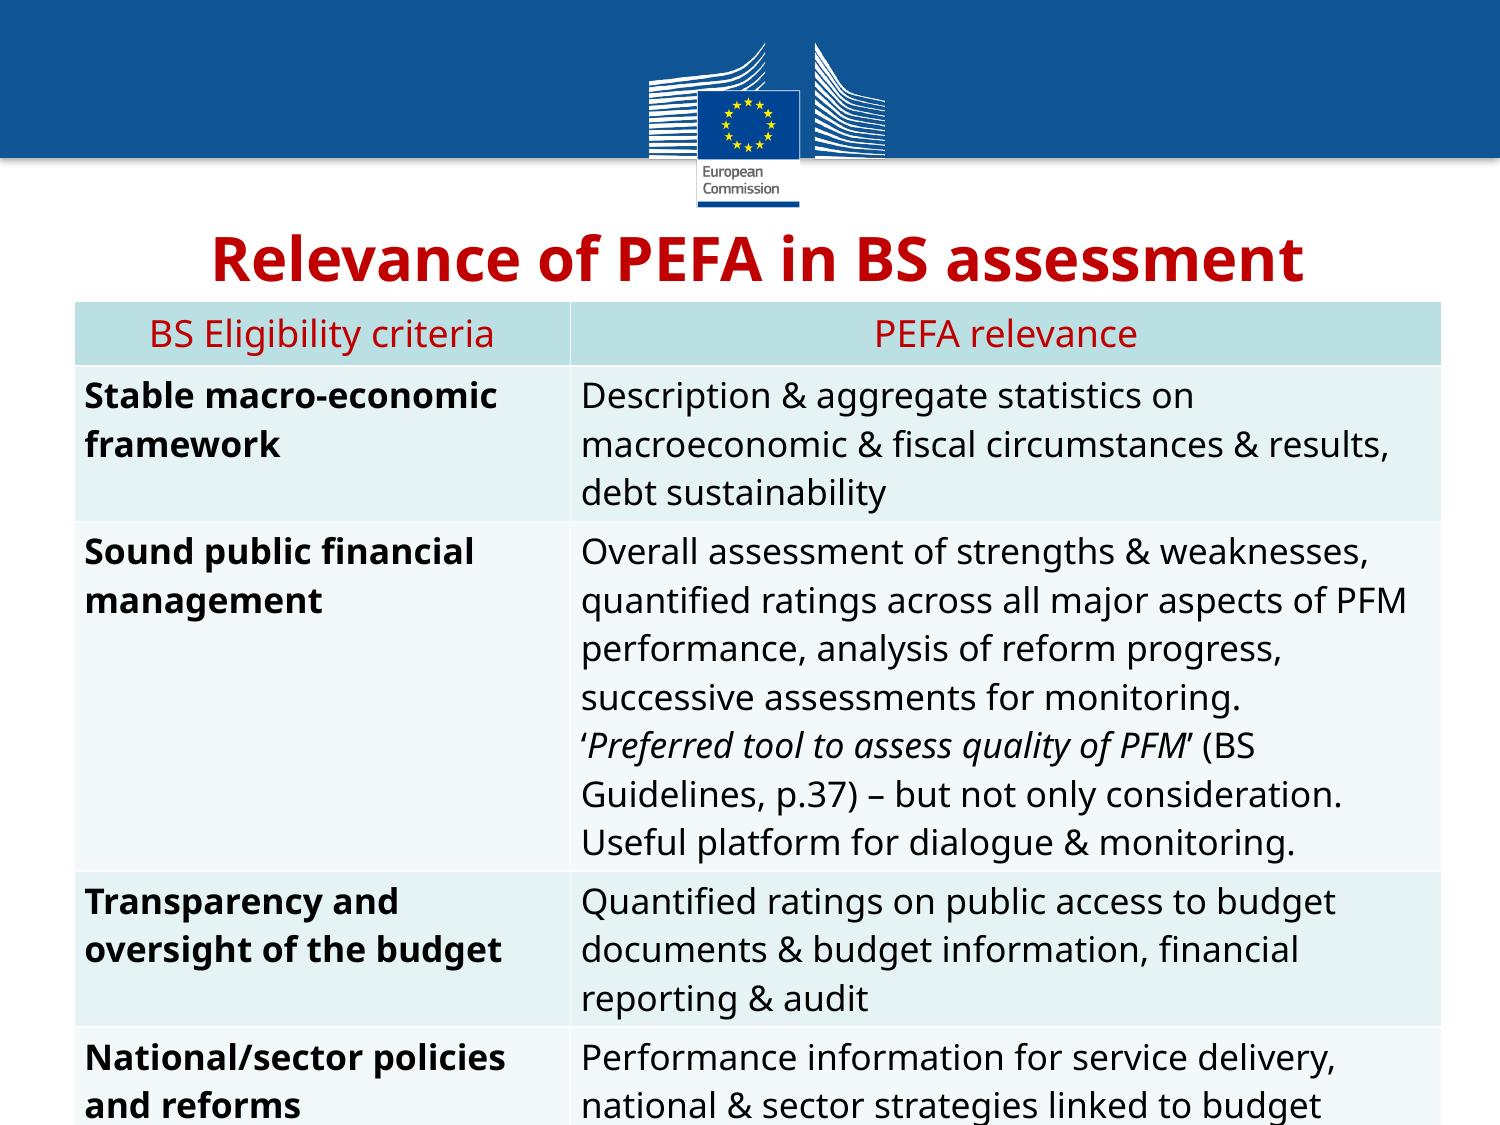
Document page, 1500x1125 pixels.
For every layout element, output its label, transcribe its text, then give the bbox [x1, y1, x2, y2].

table_cell Description & aggregate statistics on macroeconomic & fiscal circumstances & results, debt sustainability [571, 367, 1441, 521]
table_header BS Eligibility criteria [75, 302, 570, 365]
table_cell National/sector policies and reforms [75, 1028, 570, 1125]
table_cell Performance information for service delivery, national & sector strategies linked to budget [571, 1028, 1441, 1125]
table_cell Stable macro-economic framework [75, 367, 570, 521]
table_header PEFA relevance [571, 302, 1441, 365]
table_cell Transparency and oversight of the budget [75, 872, 570, 1026]
picture [649, 42, 885, 208]
table_cell Overall assessment of strengths & weaknesses, quantified ratings across all major aspects of PFM performance, analysis of reform progress, successive assessments for monitoring. ‘Preferred tool to assess quality of PFM’ (BS Guidelines, p.37) – but not only consideration. Useful platform for dialogue & monitoring. [571, 522, 1441, 870]
table_cell Sound public financial management [75, 522, 570, 870]
table_cell Quantified ratings on public access to budget documents & budget information, financial reporting & audit [571, 872, 1441, 1026]
title Relevance of PEFA in BS assessment [73, 213, 1443, 300]
